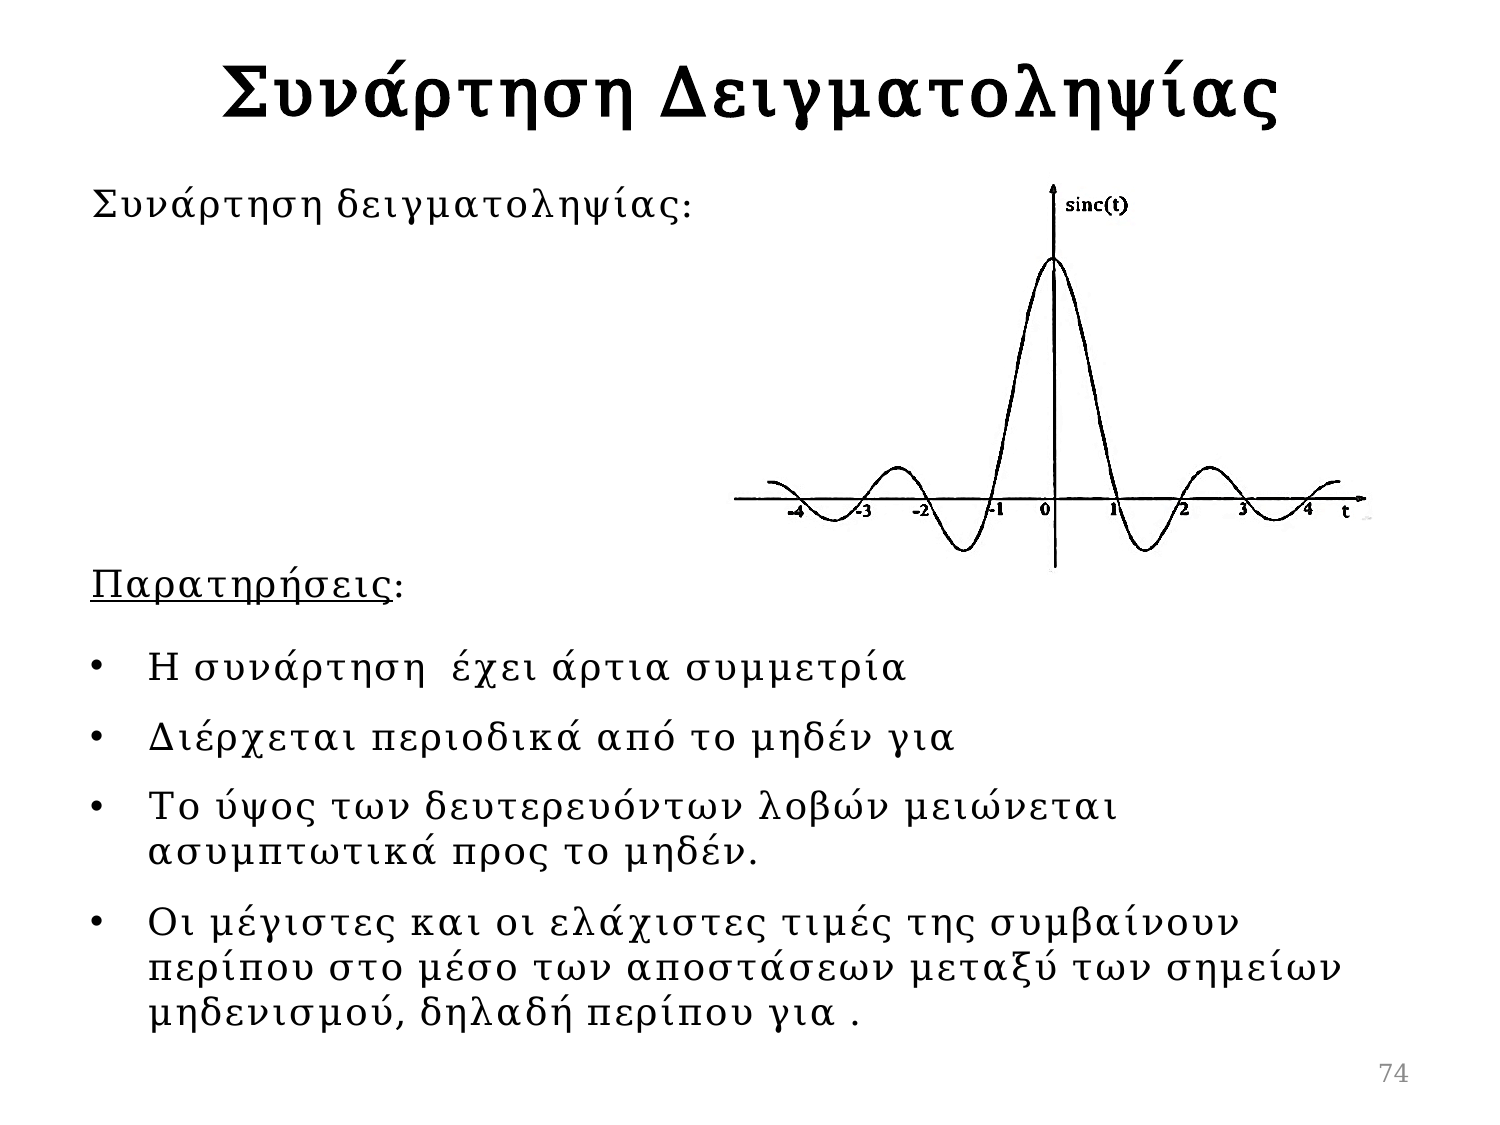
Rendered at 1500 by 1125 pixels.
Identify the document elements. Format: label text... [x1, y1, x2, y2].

picture [726, 172, 1377, 575]
title Συνάρτηση Δειγματοληψίας [75, 19, 1425, 159]
slide_number 74 [1222, 1042, 1425, 1103]
